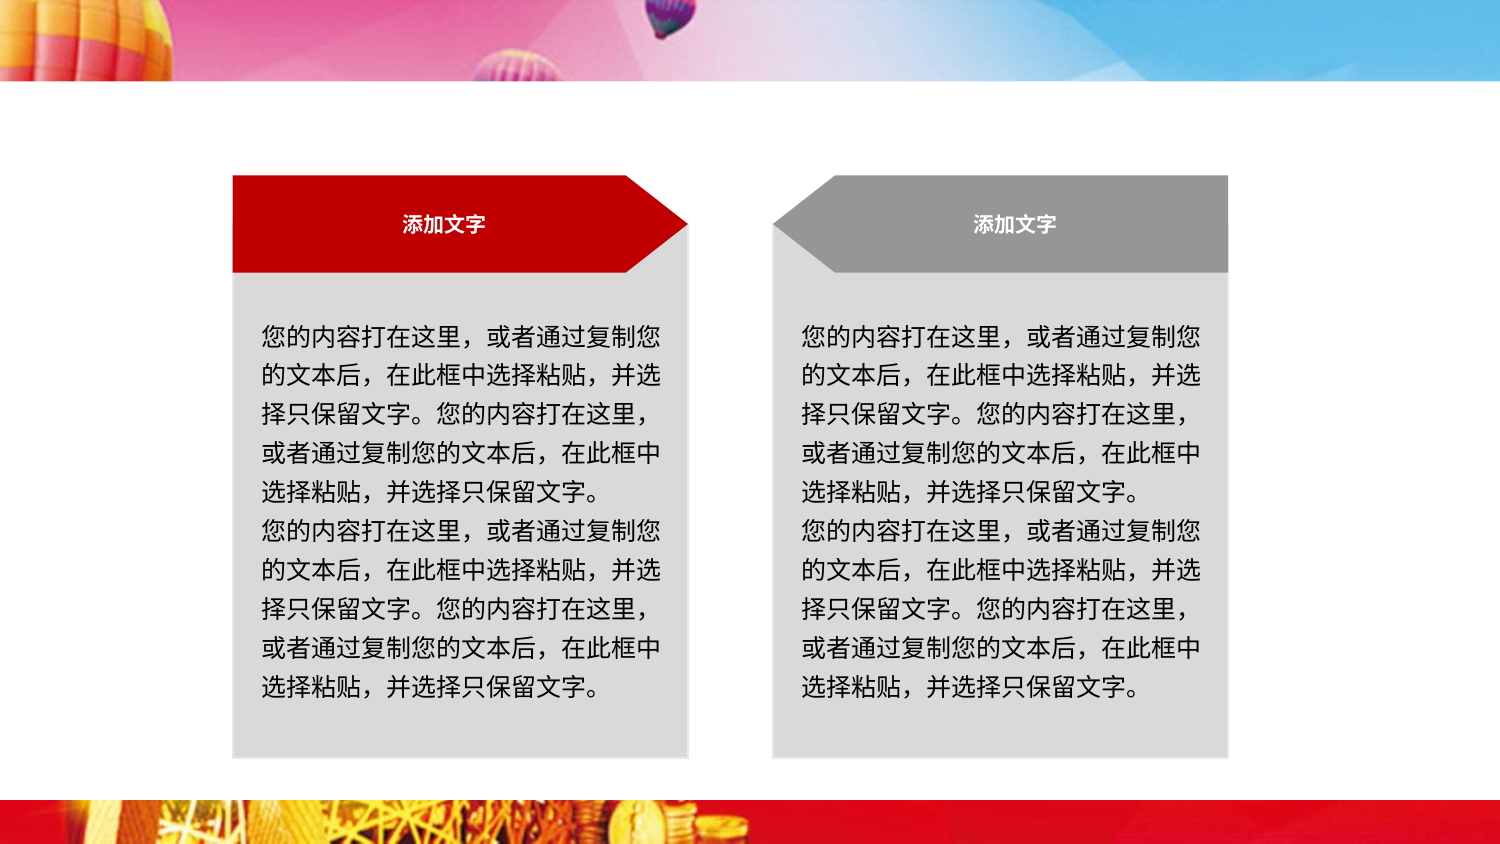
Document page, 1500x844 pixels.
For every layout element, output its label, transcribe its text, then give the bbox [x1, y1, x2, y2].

text_box 添加文字 [772, 175, 1229, 273]
text_box [232, 223, 689, 759]
text_box 添加文字 [232, 175, 688, 273]
text_box [139, 20, 544, 89]
picture [0, 800, 1500, 844]
text_box 您的内容打在这里，或者通过复制您的文本后，在此框中选择粘贴，并选择只保留文字。您的内容打在这里，或者通过复制您的文本后，在此框中选择粘贴，并选择只保留文字。 您的内容打在这里，或者通过复制您的文本后，在此框中选择粘贴，并选择只保留文字。您的内容打在这里，或者通过复制您的文本后，在此框中选择粘贴，并选择只保留文字。 [250, 306, 688, 707]
text_box 您的内容打在这里，或者通过复制您的文本后，在此框中选择粘贴，并选择只保留文字。您的内容打在这里，或者通过复制您的文本后，在此框中选择粘贴，并选择只保留文字。 您的内容打在这里，或者通过复制您的文本后，在此框中选择粘贴，并选择只保留文字。您的内容打在这里，或者通过复制您的文本后，在此框中选择粘贴，并选择只保留文字。 [790, 306, 1229, 707]
picture [0, 0, 1500, 81]
text_box [772, 225, 1229, 759]
